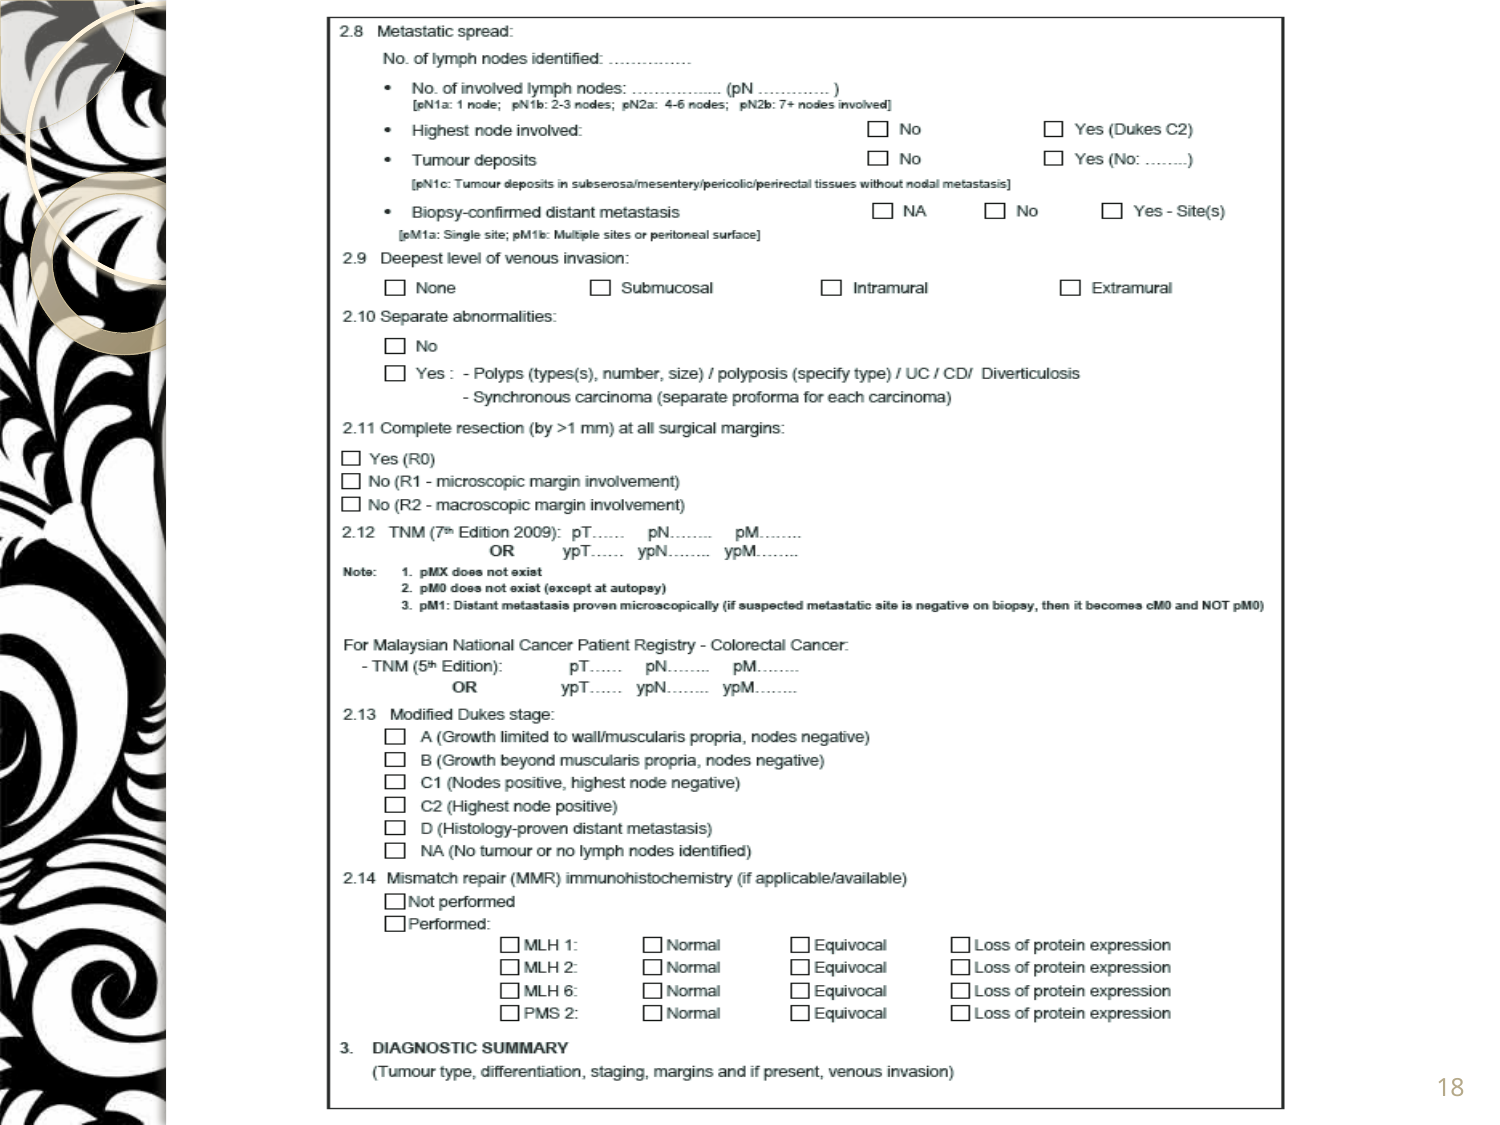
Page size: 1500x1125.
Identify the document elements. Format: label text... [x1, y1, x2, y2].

picture [0, 134, 166, 1125]
picture [136, 0, 164, 4]
slide_number 18 [1413, 1034, 1488, 1113]
picture [53, 241, 160, 332]
picture [324, 12, 1288, 1113]
picture [32, 13, 160, 207]
picture [62, 195, 160, 280]
